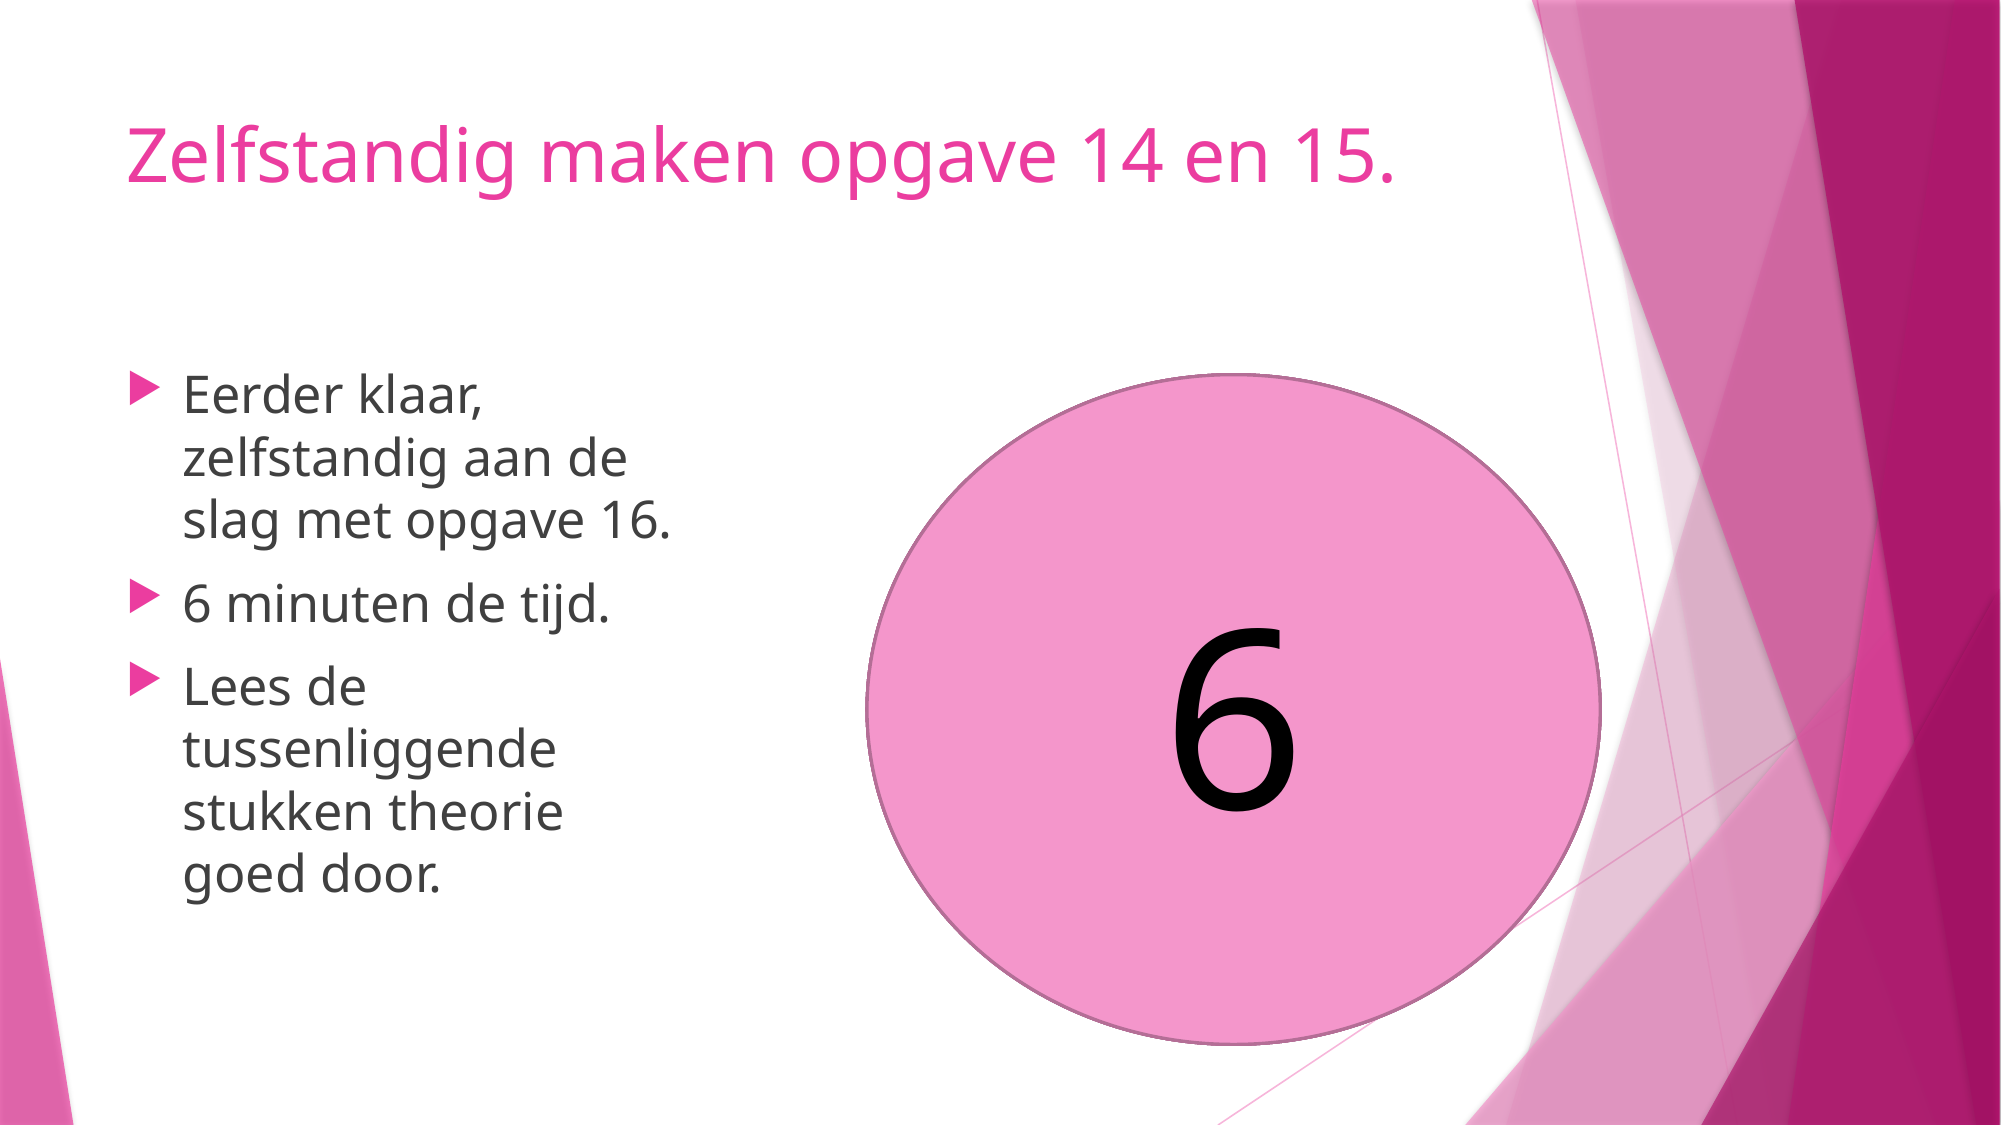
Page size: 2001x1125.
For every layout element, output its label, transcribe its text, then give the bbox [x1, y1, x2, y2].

text_box 6 [865, 373, 1602, 1046]
list Eerder klaar, zelfstandig aan de slag met opgave 16. 6 minuten de tijd. Lees de tussenliggende stukken theorie goed door. [111, 354, 703, 992]
title Zelfstandig maken opgave 14 en 15. [111, 99, 1522, 317]
